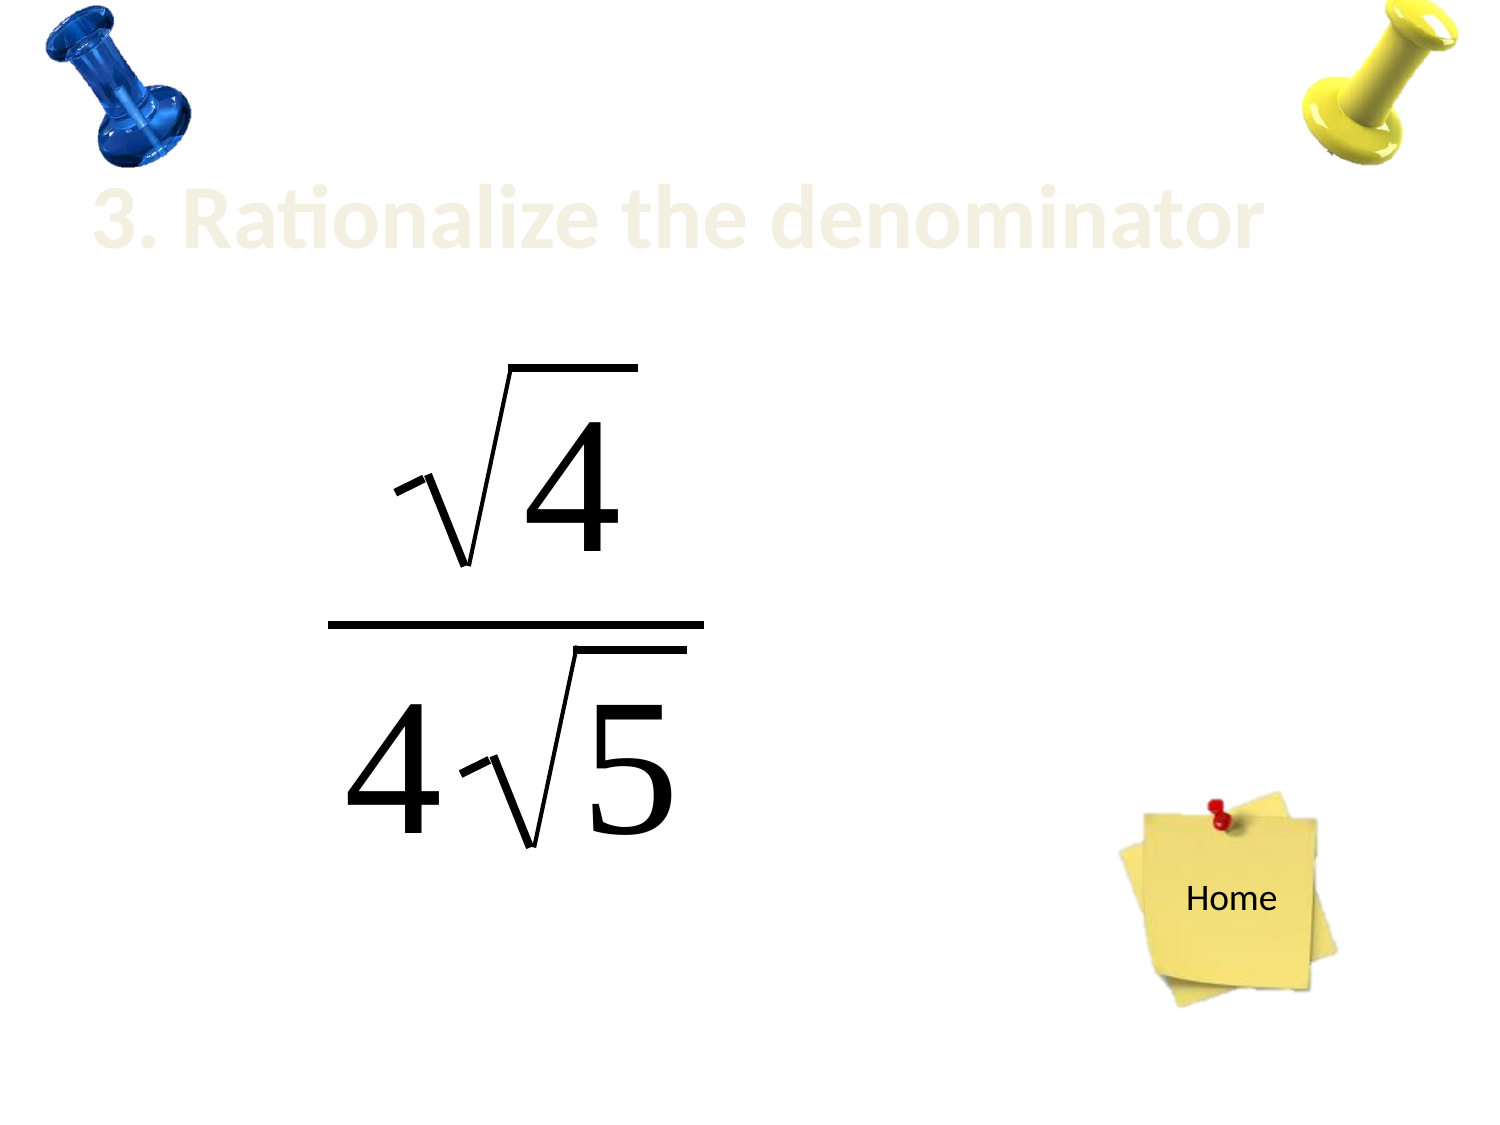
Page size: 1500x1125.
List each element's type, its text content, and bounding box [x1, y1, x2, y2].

title 3. Rationalize the denominator [75, 117, 1425, 306]
picture [1287, 0, 1467, 201]
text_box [295, 339, 737, 879]
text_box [955, 787, 1500, 1015]
picture [37, 0, 204, 201]
